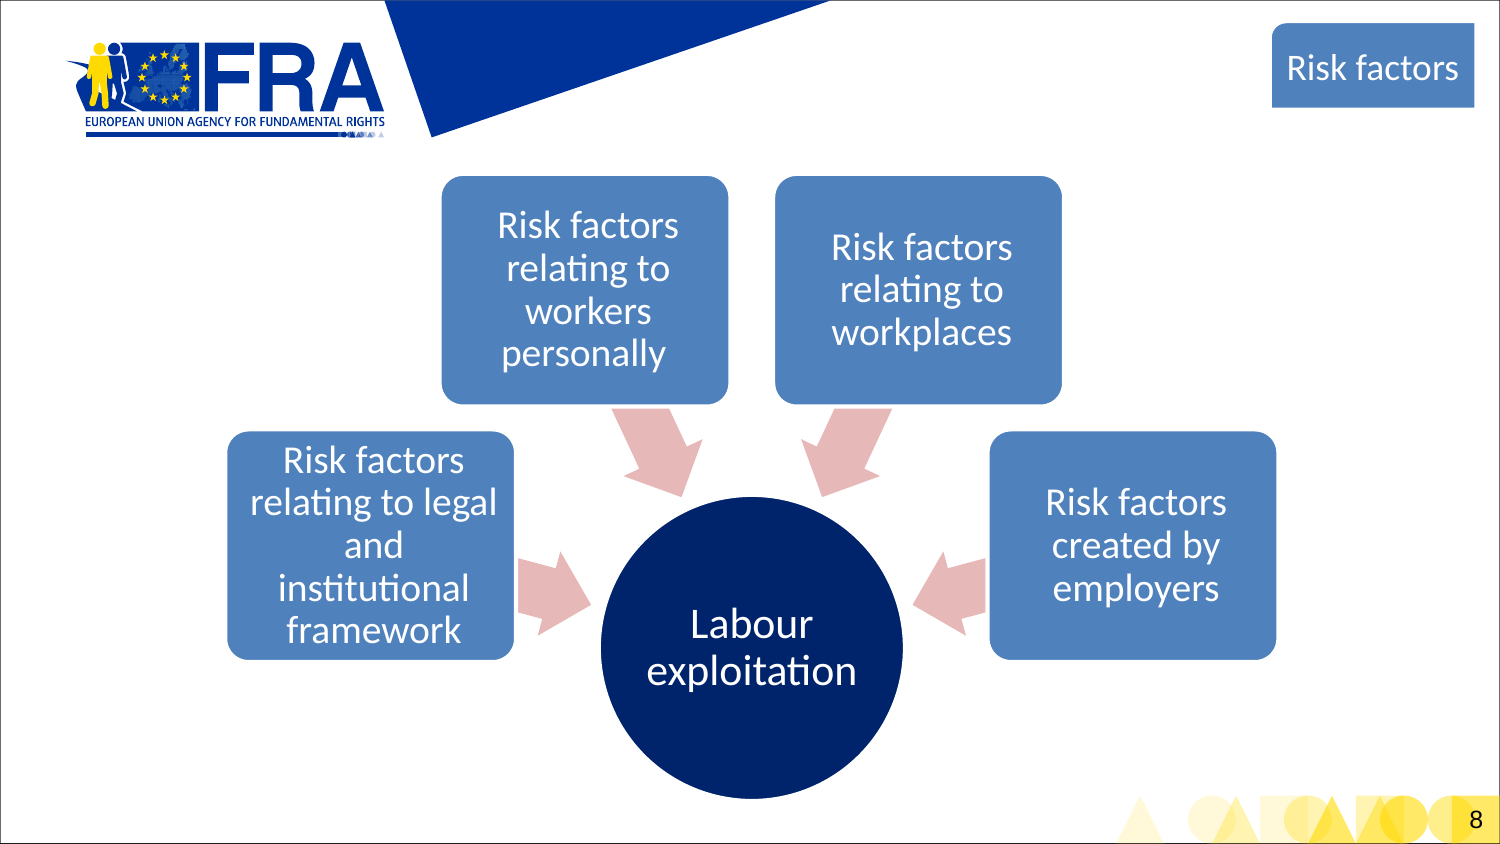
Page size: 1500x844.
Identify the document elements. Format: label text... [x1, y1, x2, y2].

text_box Risk factors [1268, 19, 1478, 112]
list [3, 173, 1500, 802]
